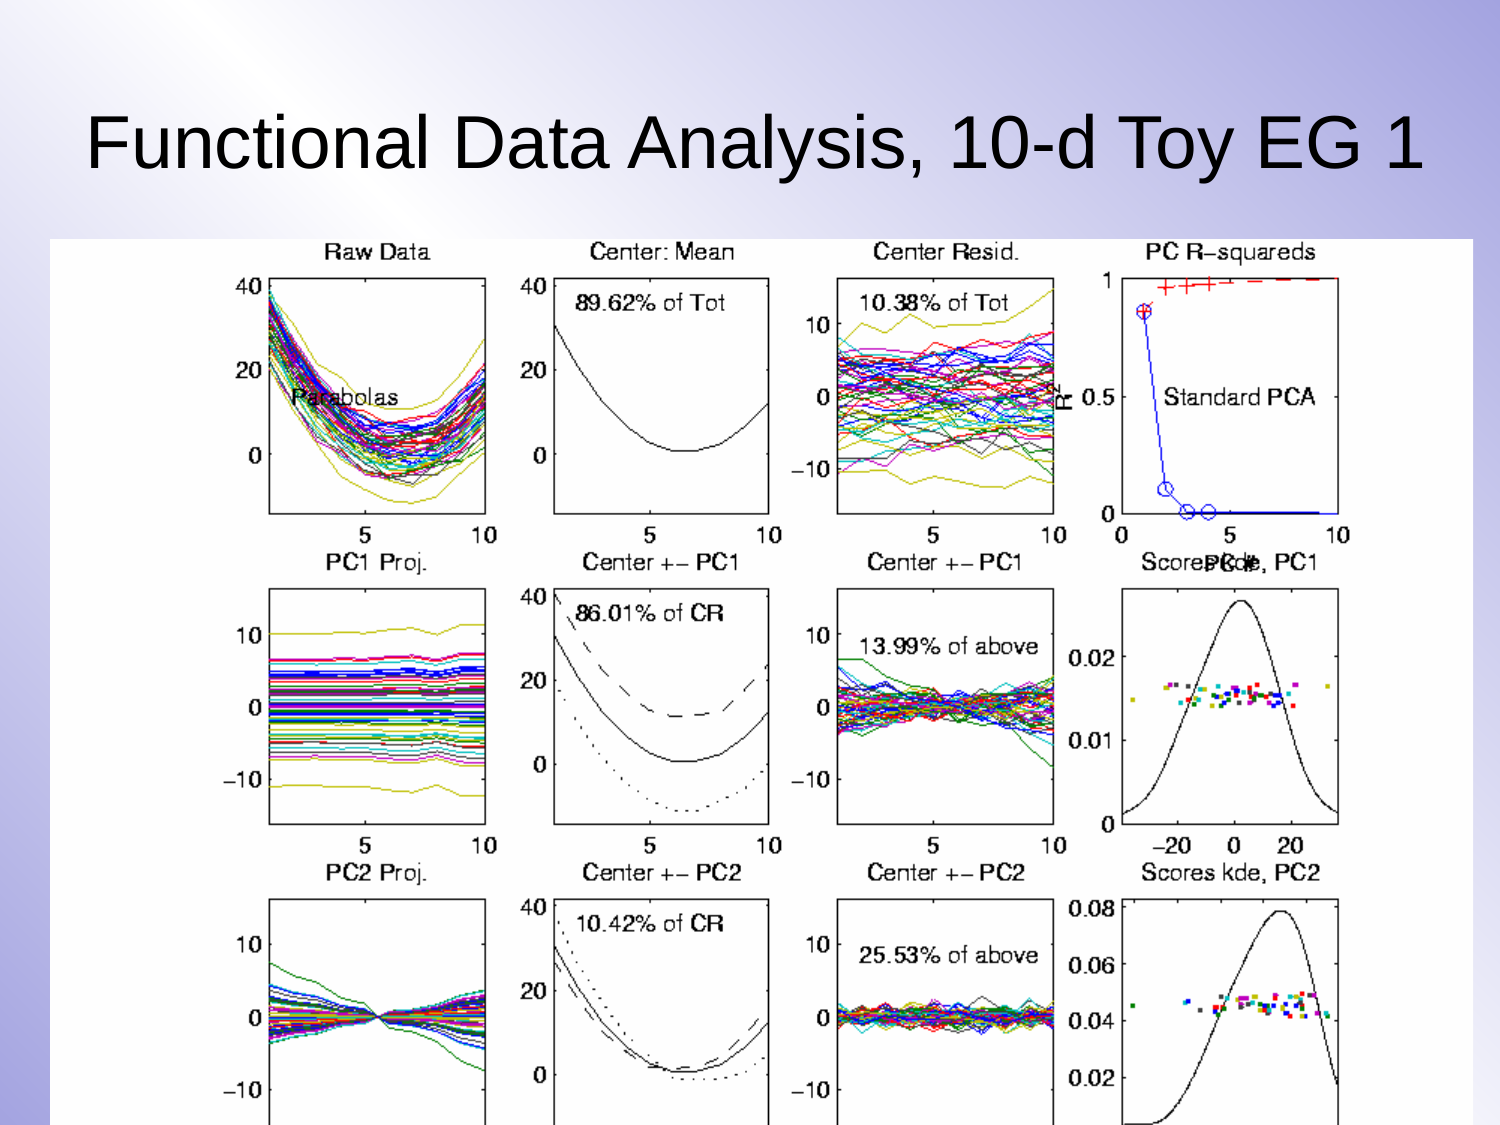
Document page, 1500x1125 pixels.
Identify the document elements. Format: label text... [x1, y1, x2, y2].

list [49, 239, 1474, 1125]
title Functional Data Analysis, 10-d Toy EG 1 [50, 45, 1463, 233]
